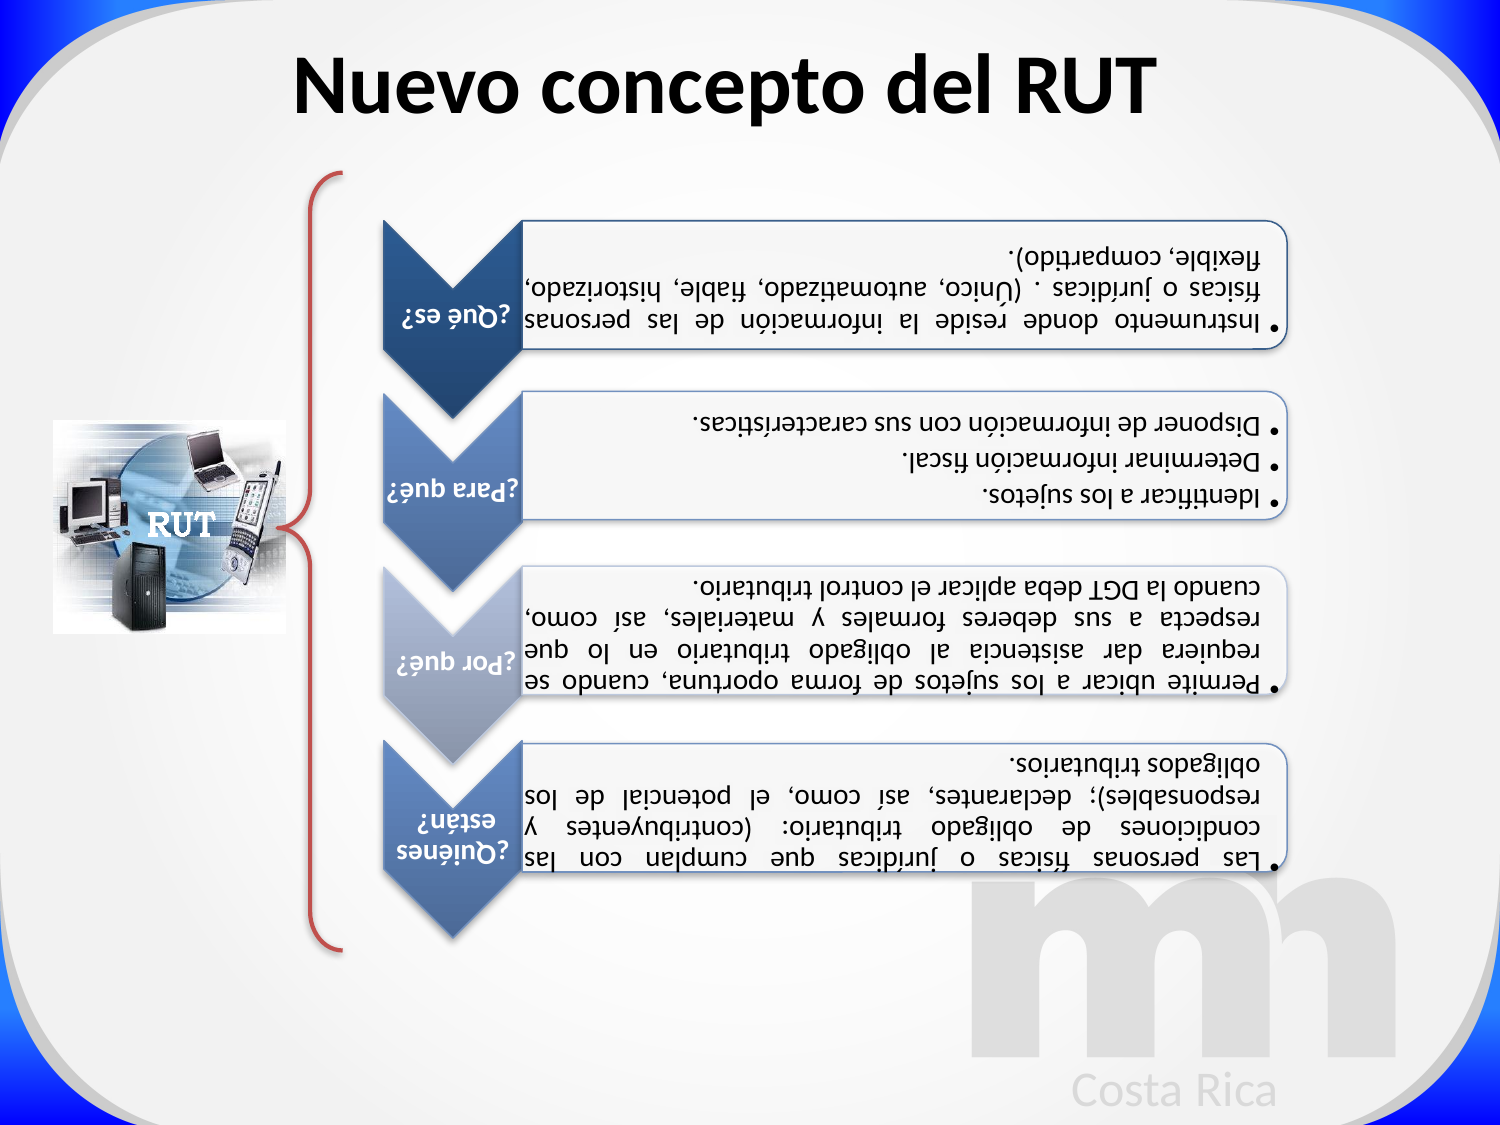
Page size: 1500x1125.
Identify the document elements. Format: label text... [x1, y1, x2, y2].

text_box Costa Rica [1057, 1049, 1341, 1124]
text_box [383, 219, 1288, 940]
text_box [290, 170, 343, 953]
text_box Nuevo concepto del RUT [263, 20, 1187, 149]
picture [0, 0, 1500, 1125]
